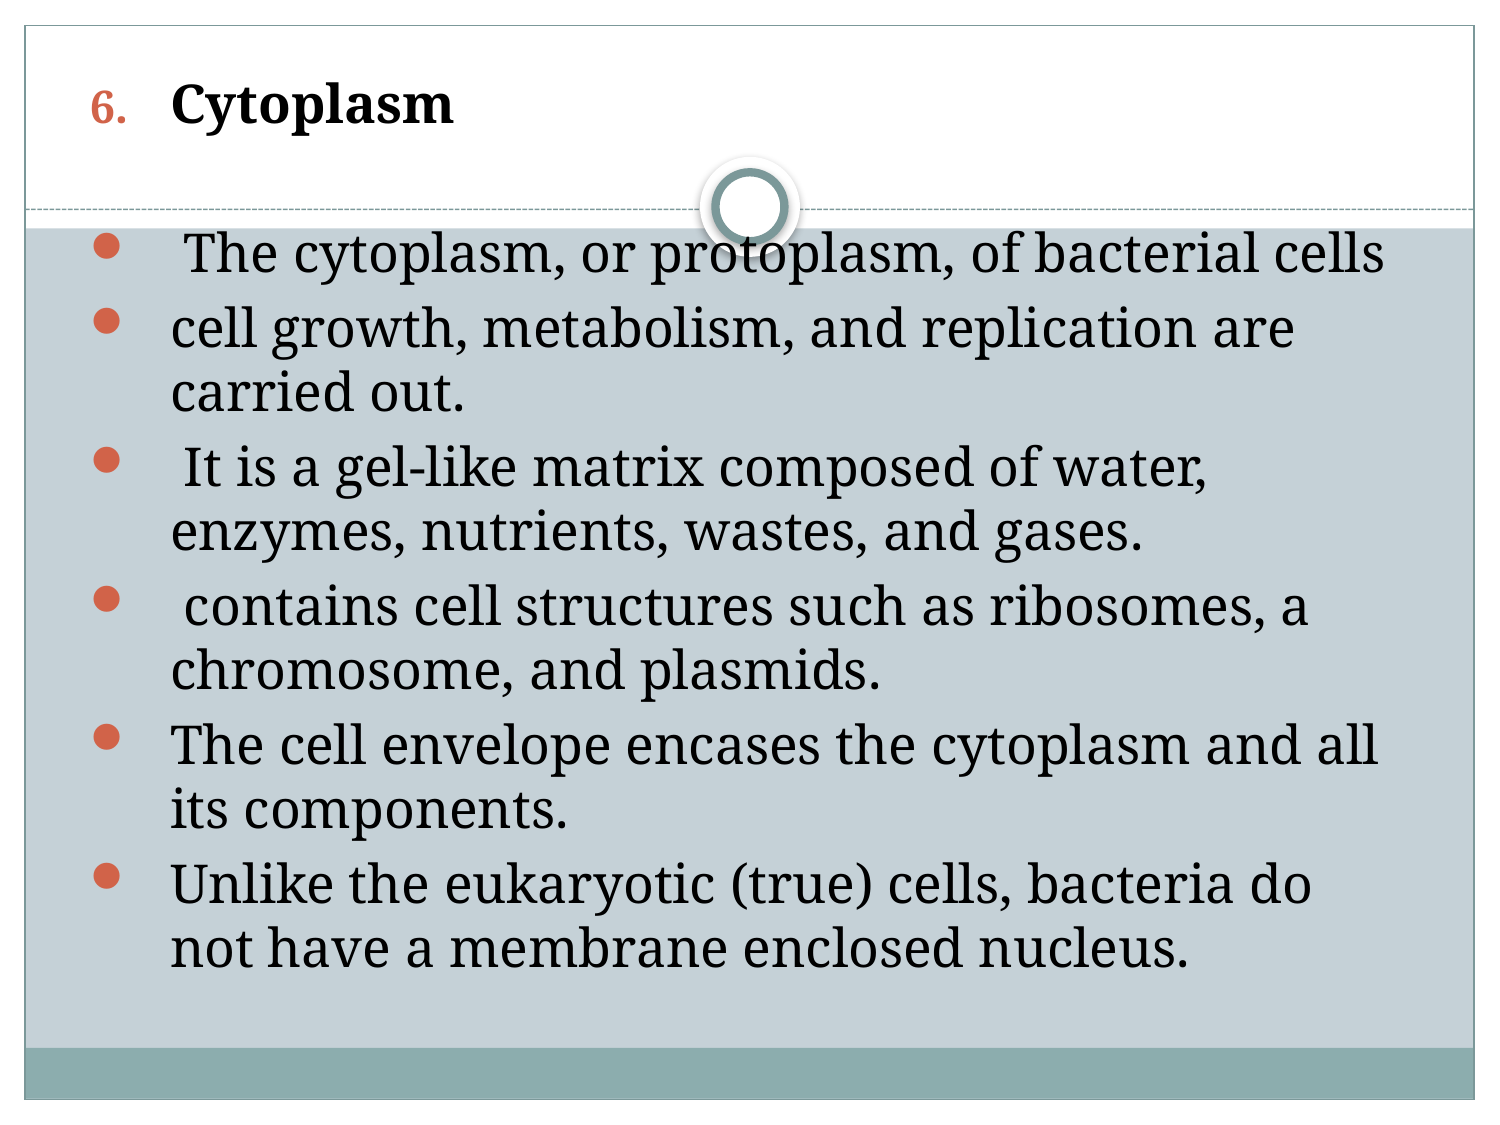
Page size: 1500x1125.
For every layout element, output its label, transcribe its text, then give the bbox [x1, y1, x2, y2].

list Cytoplasm The cytoplasm, or protoplasm, of bacterial cells cell growth, metabolism, and replication are carried out. It is a gel-like matrix composed of water, enzymes, nutrients, wastes, and gases. contains cell structures such as ribosomes, a chromosome, and plasmids. The cell envelope encases the cytoplasm and all its components. Unlike the eukaryotic (true) cells, bacteria do not have a membrane enclosed nucleus. [75, 62, 1425, 1005]
